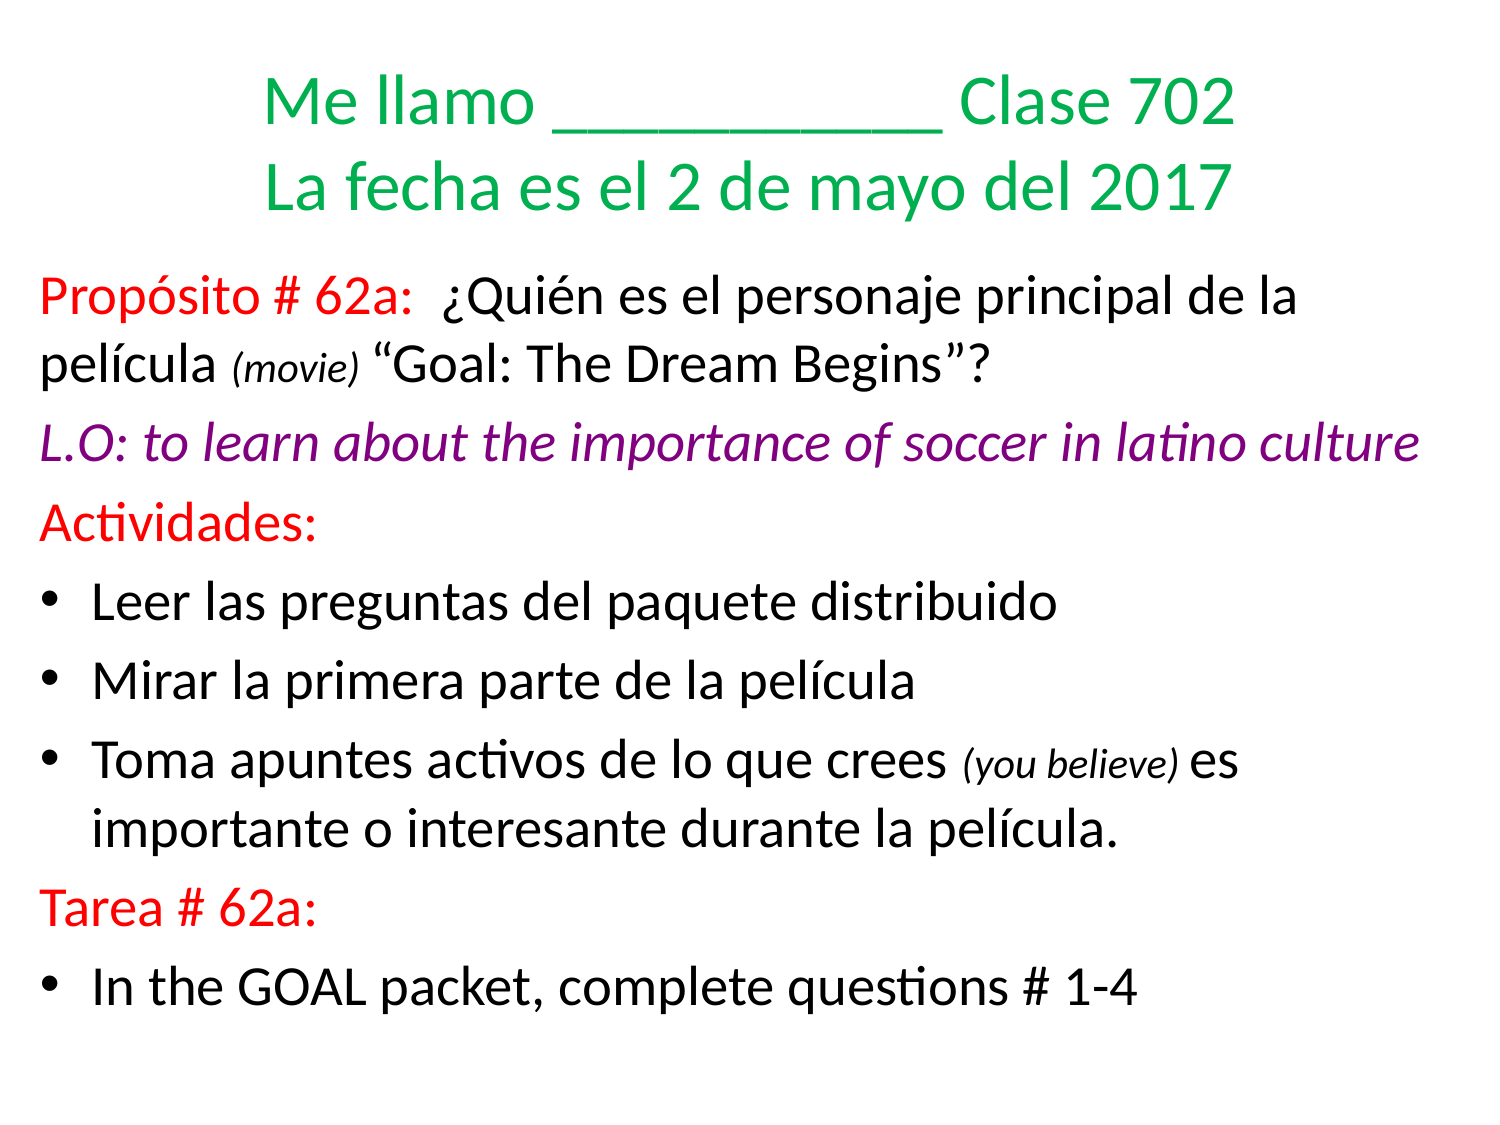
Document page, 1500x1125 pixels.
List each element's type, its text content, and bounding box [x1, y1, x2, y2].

title Me llamo ___________ Clase 702 La fecha es el 2 de mayo del 2017 [37, 45, 1463, 233]
list Propósito # 62a: ¿Quién es el personaje principal de la película (movie) “Goal: The Dream Begins”? L.O: to learn about the importance of soccer in latino culture Actividades: Leer las preguntas del paquete distribuido Mirar la primera parte de la película Toma apuntes activos de lo que crees (you believe) es importante o interesante durante la película. Tarea # 62a: In the GOAL packet, complete questions # 1-4 [24, 249, 1450, 1088]
